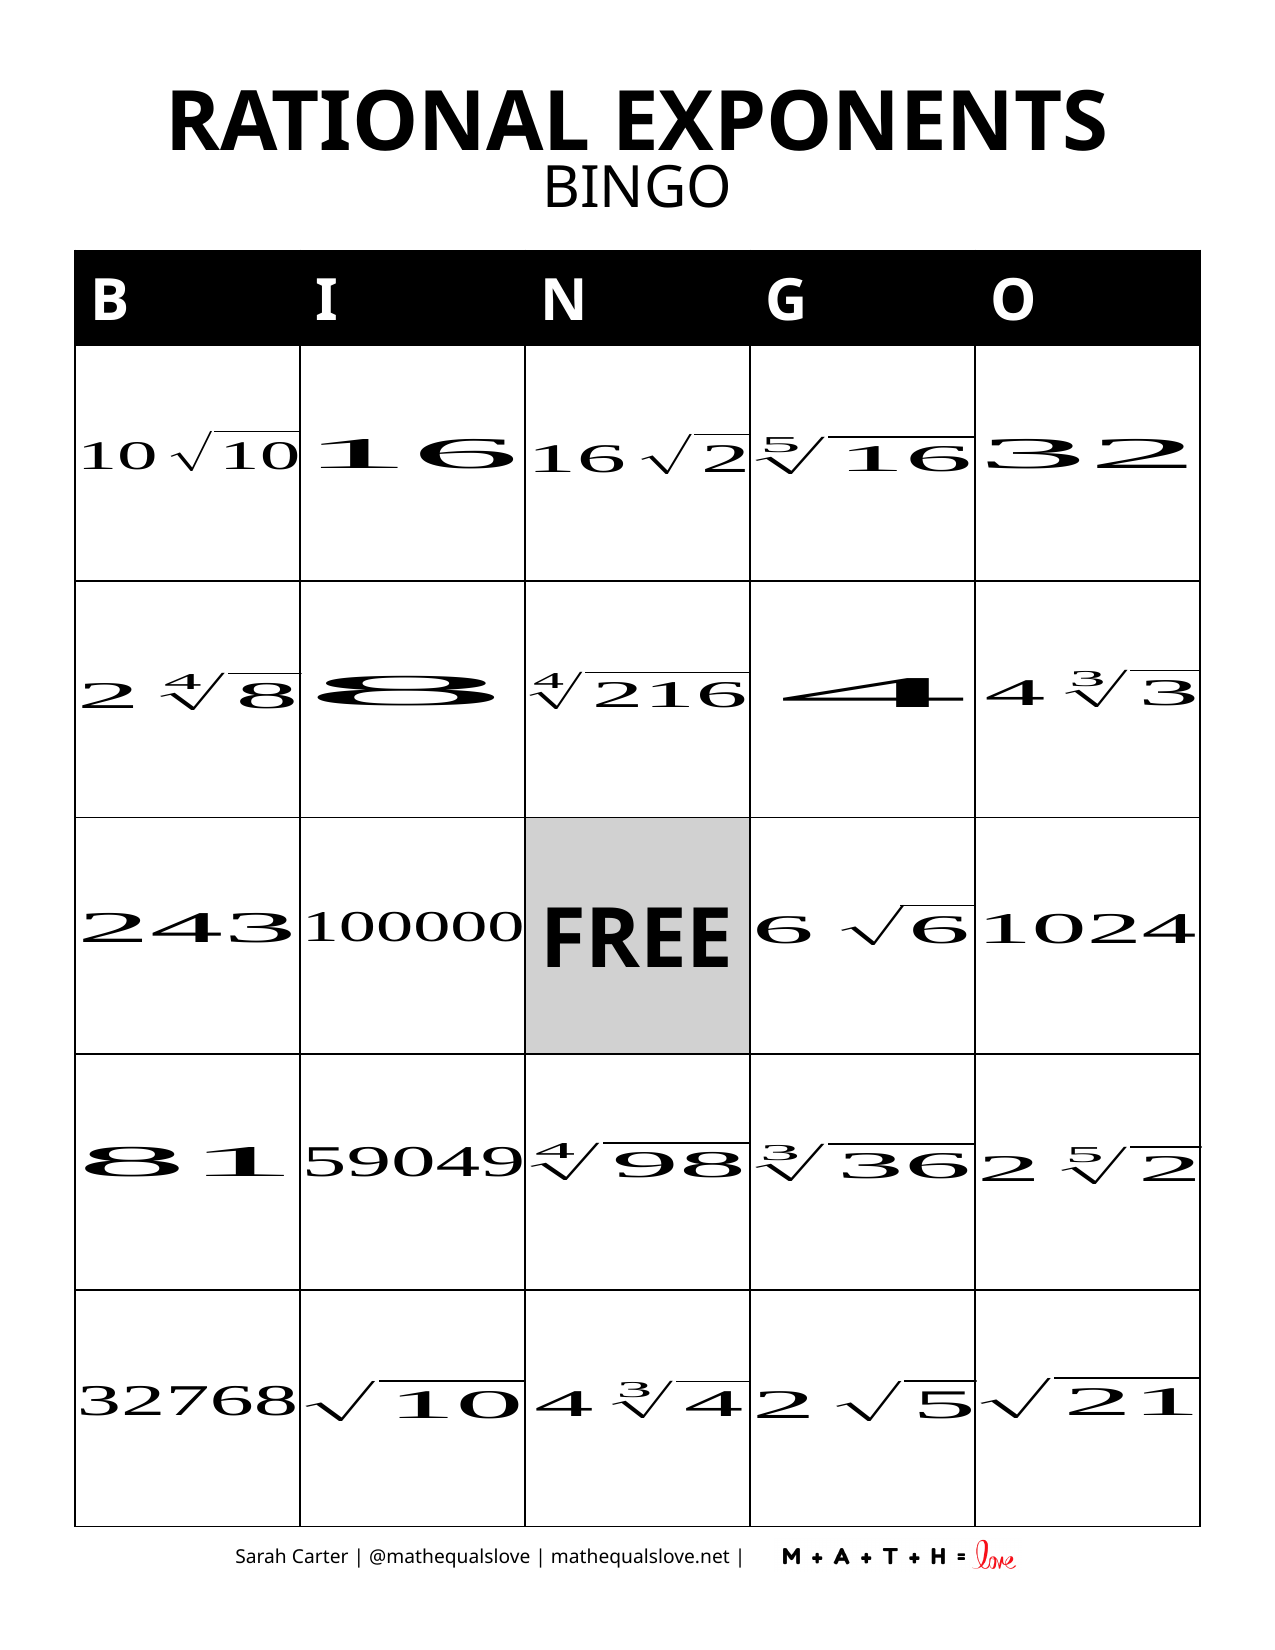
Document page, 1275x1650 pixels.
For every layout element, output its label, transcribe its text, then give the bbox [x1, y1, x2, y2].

table_cell [301, 1291, 524, 1526]
table_cell [301, 818, 524, 1053]
table_header N [526, 251, 749, 344]
table_cell [751, 1055, 974, 1289]
table_cell [526, 582, 749, 817]
table_cell [301, 582, 524, 817]
table_cell [751, 1291, 974, 1526]
table_header O [976, 251, 1199, 344]
table_cell [526, 1291, 749, 1526]
table_cell [526, 346, 749, 580]
table_cell [76, 346, 299, 580]
table_cell [976, 582, 1199, 817]
table_cell FREE [526, 818, 749, 1053]
table_cell [301, 346, 524, 580]
table_cell [976, 346, 1199, 580]
table_cell [526, 1055, 749, 1289]
table_cell [76, 1291, 299, 1526]
table_cell [976, 818, 1199, 1053]
table_cell [751, 582, 974, 817]
text_box BINGO [74, 175, 1200, 226]
table_cell [751, 818, 974, 1053]
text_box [220, 1535, 1055, 1576]
table_cell [751, 346, 974, 580]
table_cell [976, 1291, 1199, 1526]
table_cell [76, 1055, 299, 1289]
table_header B [76, 251, 299, 344]
table_header I [301, 251, 524, 344]
table_cell [301, 1055, 524, 1289]
table_cell [976, 1055, 1199, 1289]
text_box RATIONAL EXPONENTS [74, 59, 1200, 175]
table_cell [76, 582, 299, 817]
table_cell [76, 818, 299, 1053]
table_header G [751, 251, 974, 344]
